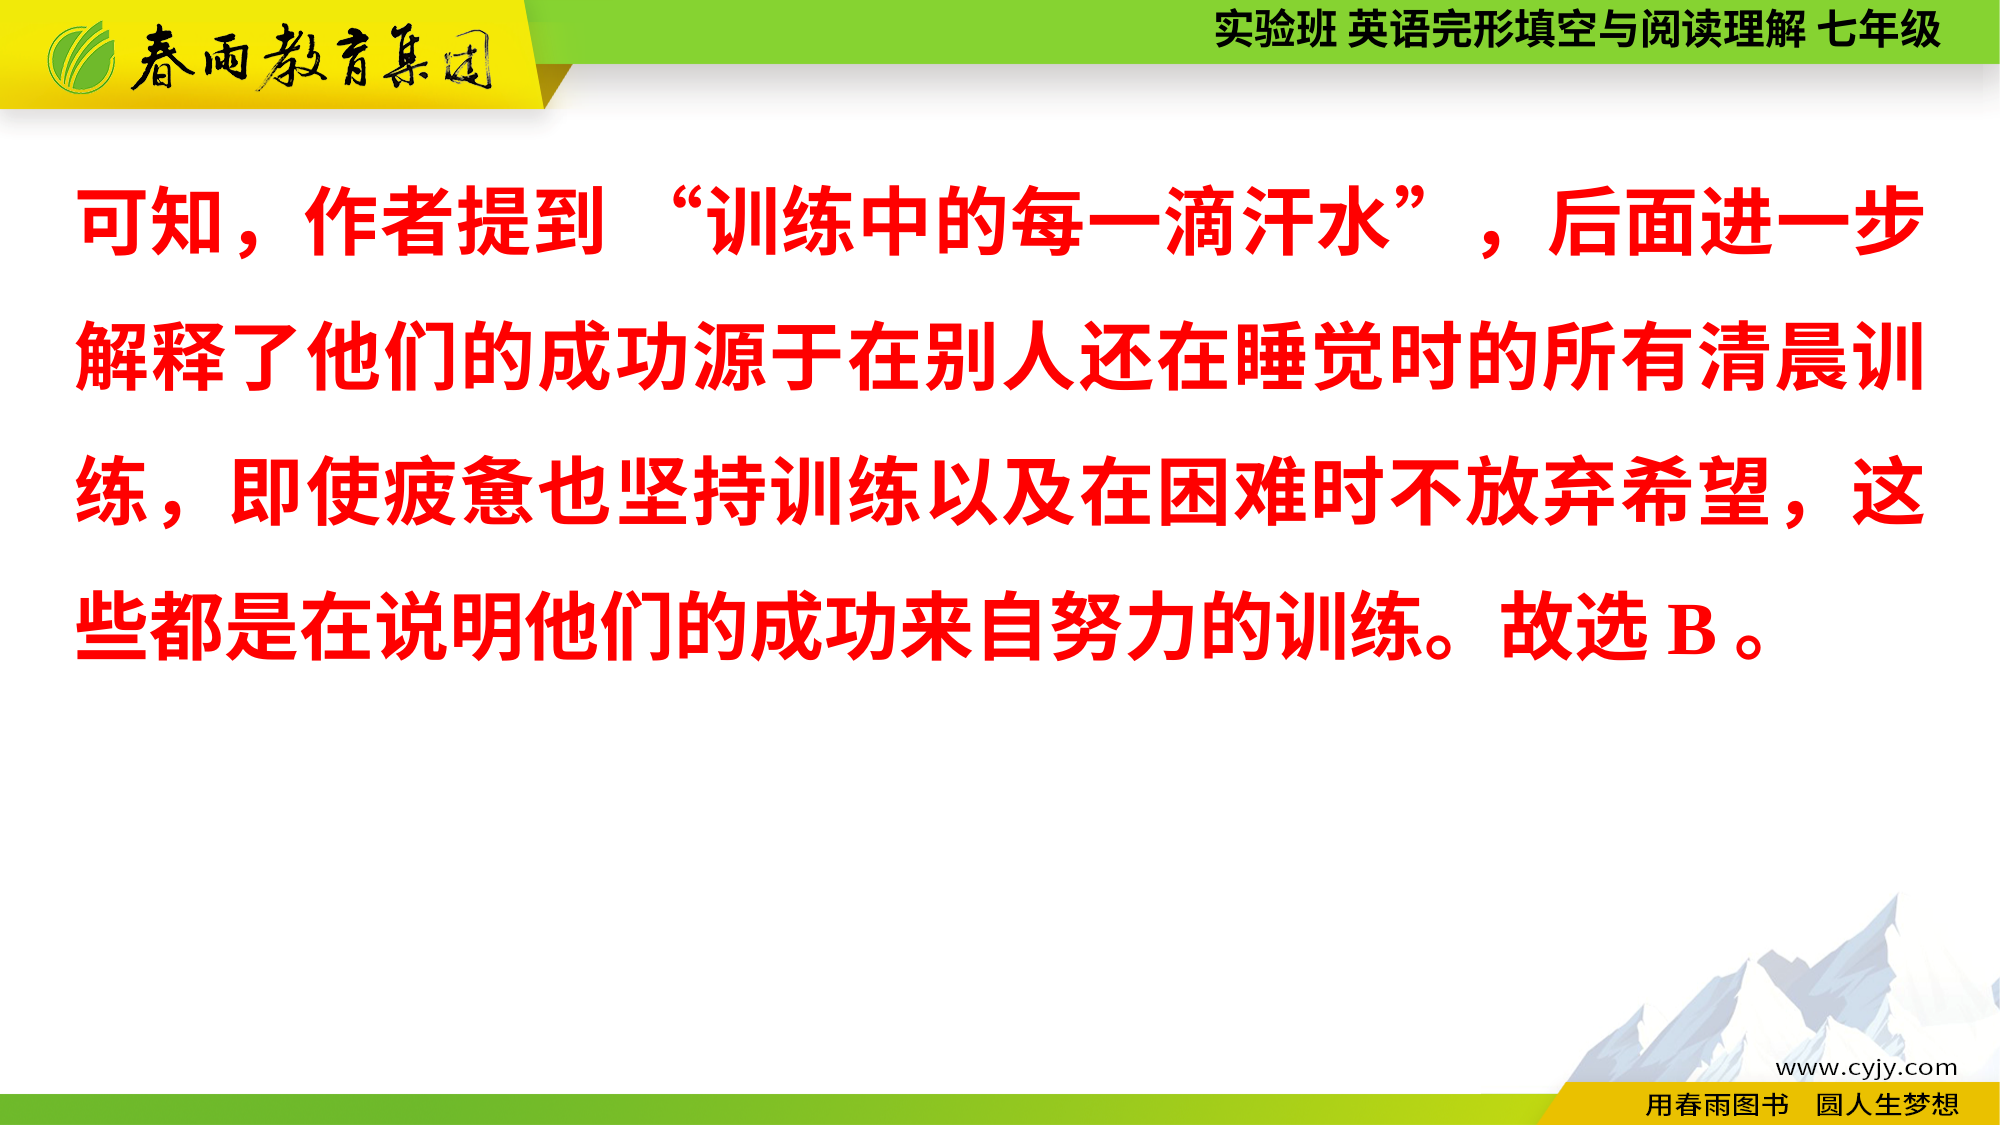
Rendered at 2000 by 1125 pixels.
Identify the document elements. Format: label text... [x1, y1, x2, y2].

list 可知，作者提到 “训练中的每一滴汗水”，后面进一步解释了他们的成功源于在别人还在睡觉时的所有清晨训练，即使疲惫也坚持训练以及在困难时不放弃希望，这些都是在说明他们的成功来自努力的训练。故选B。 [59, 122, 1944, 666]
picture [0, 0, 2000, 1125]
